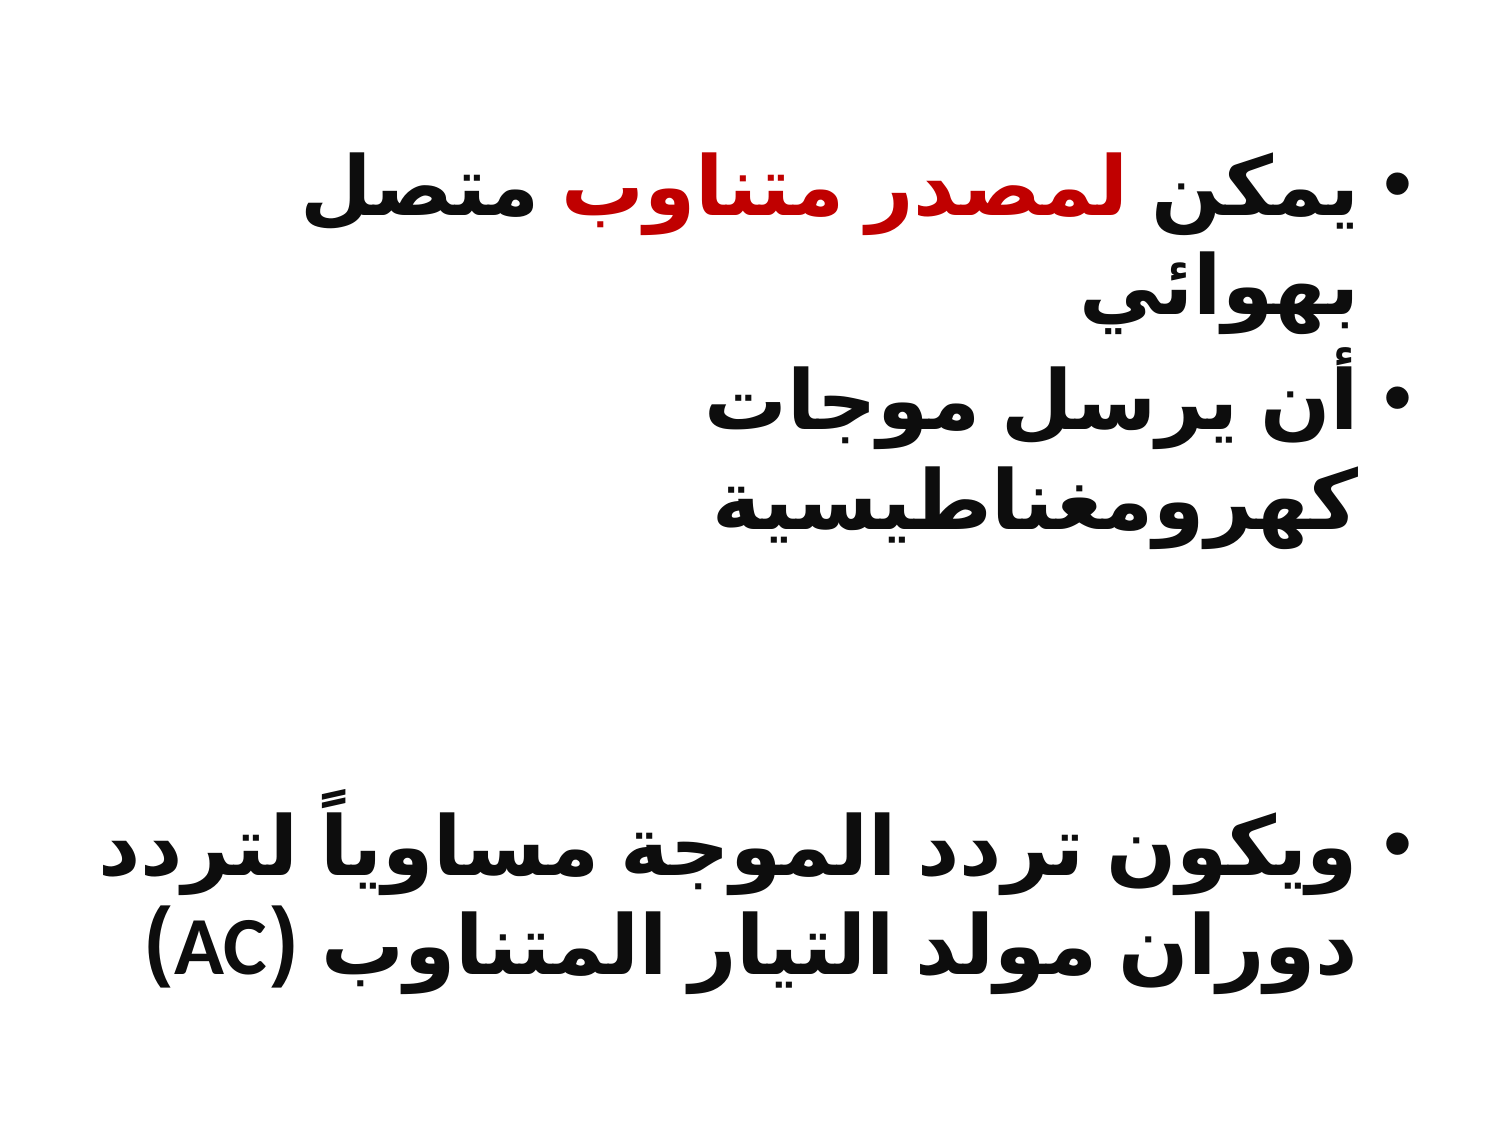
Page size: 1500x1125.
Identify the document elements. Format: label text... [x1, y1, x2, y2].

list يمكن لمصدر متناوب متصل بهوائي أن يرسل موجات كهرومغناطيسية ويكون تردد الموجة مساوياً لتردد دوران مولد التيار المتناوب (AC) [75, 125, 1425, 1005]
